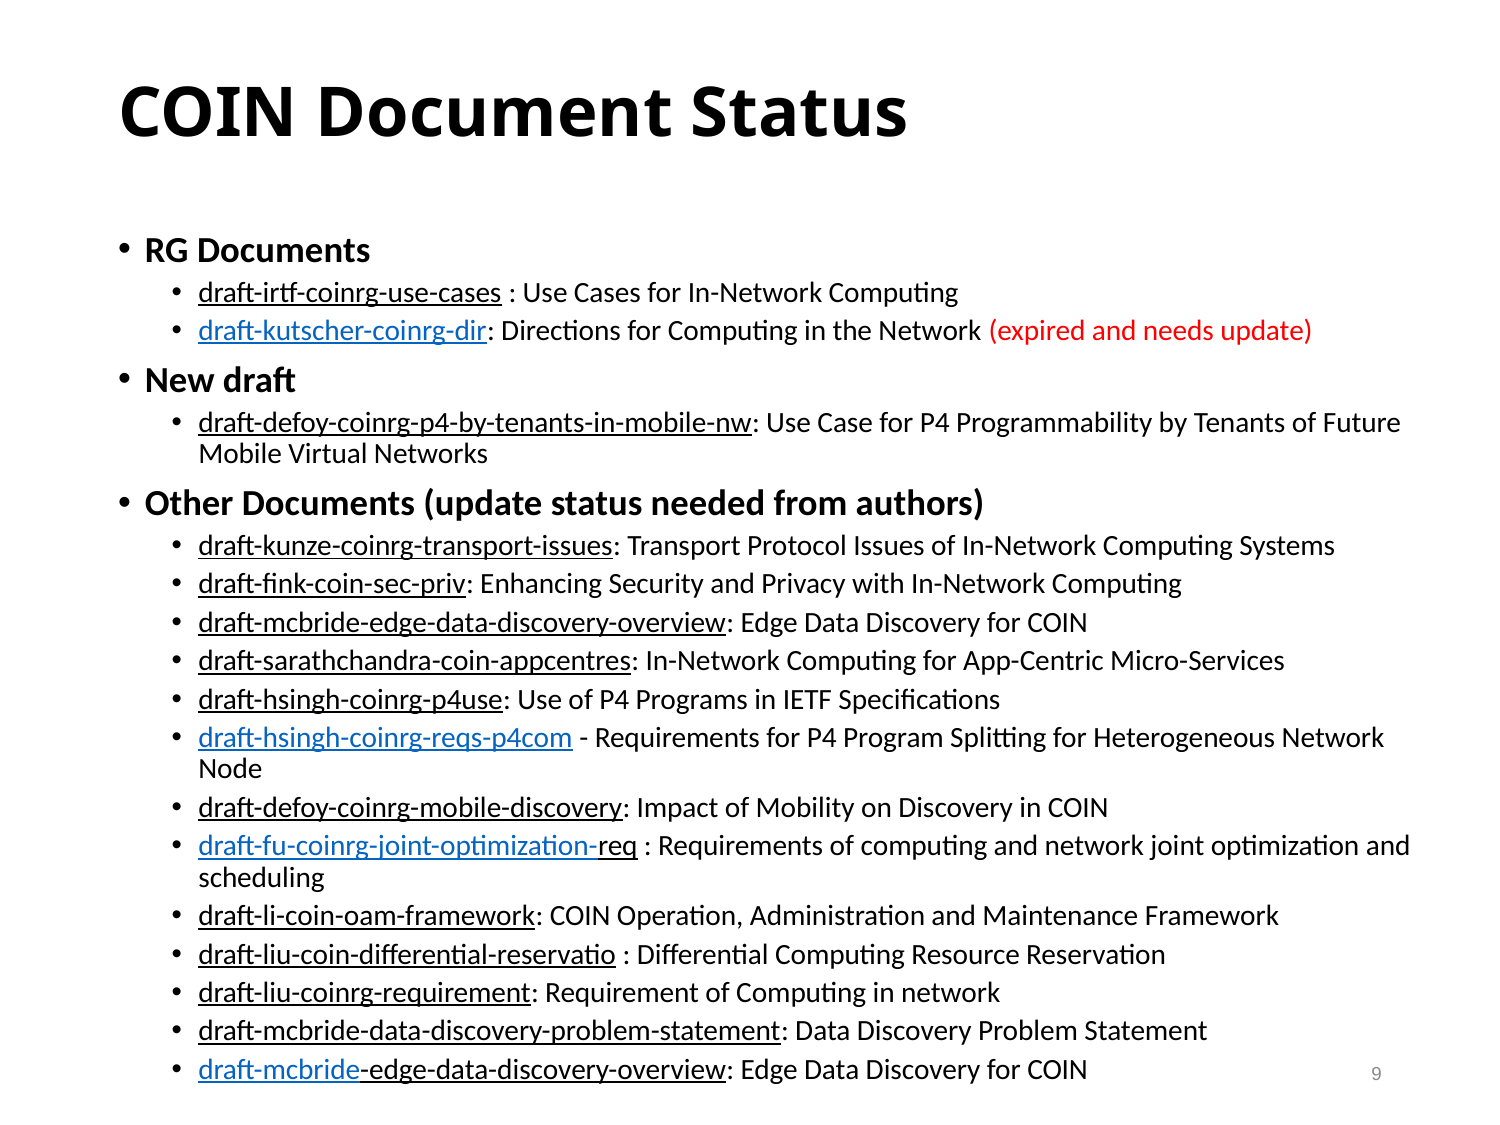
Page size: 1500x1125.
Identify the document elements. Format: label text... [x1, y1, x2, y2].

title COIN Document Status [103, 5, 1397, 222]
list RG Documents draft-irtf-coinrg-use-cases : Use Cases for In-Network Computing draft-kutscher-coinrg-dir: Directions for Computing in the Network (expired and needs update) New draft draft-defoy-coinrg-p4-by-tenants-in-mobile-nw: Use Case for P4 Programmability by Tenants of Future Mobile Virtual Networks Other Documents (update status needed from authors) draft-kunze-coinrg-transport-issues: Transport Protocol Issues of In-Network Computing Systems draft-fink-coin-sec-priv: Enhancing Security and Privacy with In-Network Computing draft-mcbride-edge-data-discovery-overview: Edge Data Discovery for COIN draft-sarathchandra-coin-appcentres: In-Network Computing for App-Centric Micro-Services draft-hsingh-coinrg-p4use: Use of P4 Programs in IETF Specifications draft-hsingh-coinrg-reqs-p4com - Requirements for P4 Program Splitting for Heterogeneous Network Node draft-defoy-coinrg-mobile-discovery: Impact of Mobility on Discovery in COIN draft-fu-coinrg-joint-optimization-req : Requirements of computing and network joint optimization and scheduling draft-li-coin-oam-framework: COIN Operation, Administration and Maintenance Framework draft-liu-coin-differential-reservatio : Differential Computing Resource Reservation draft-liu-coinrg-requirement: Requirement of Computing in network draft-mcbride-data-discovery-problem-statement: Data Discovery Problem Statement draft-mcbride-edge-data-discovery-overview: Edge Data Discovery for COIN [103, 222, 1448, 1103]
slide_number 9 [1059, 1042, 1397, 1103]
